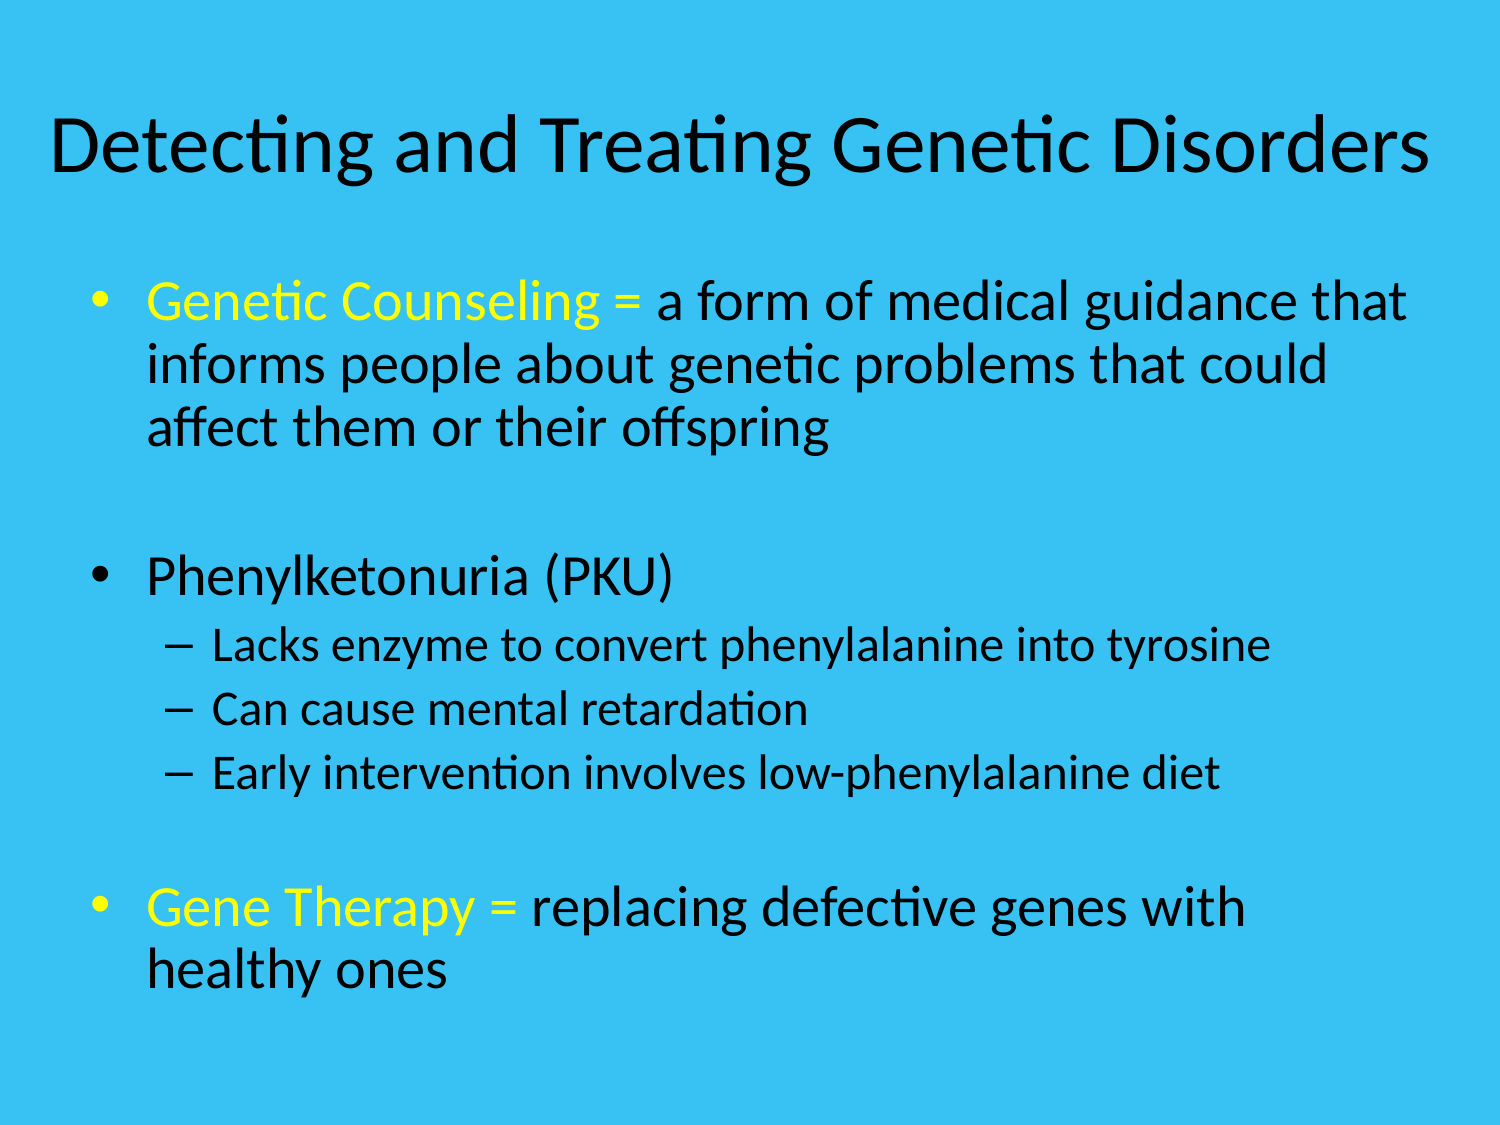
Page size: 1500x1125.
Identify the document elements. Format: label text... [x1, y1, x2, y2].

title Detecting and Treating Genetic Disorders [0, 45, 1500, 233]
list Genetic Counseling = a form of medical guidance that informs people about genetic problems that could affect them or their offspring Phenylketonuria (PKU) Lacks enzyme to convert phenylalanine into tyrosine Can cause mental retardation Early intervention involves low-phenylalanine diet Gene Therapy = replacing defective genes with healthy ones [75, 262, 1425, 1088]
